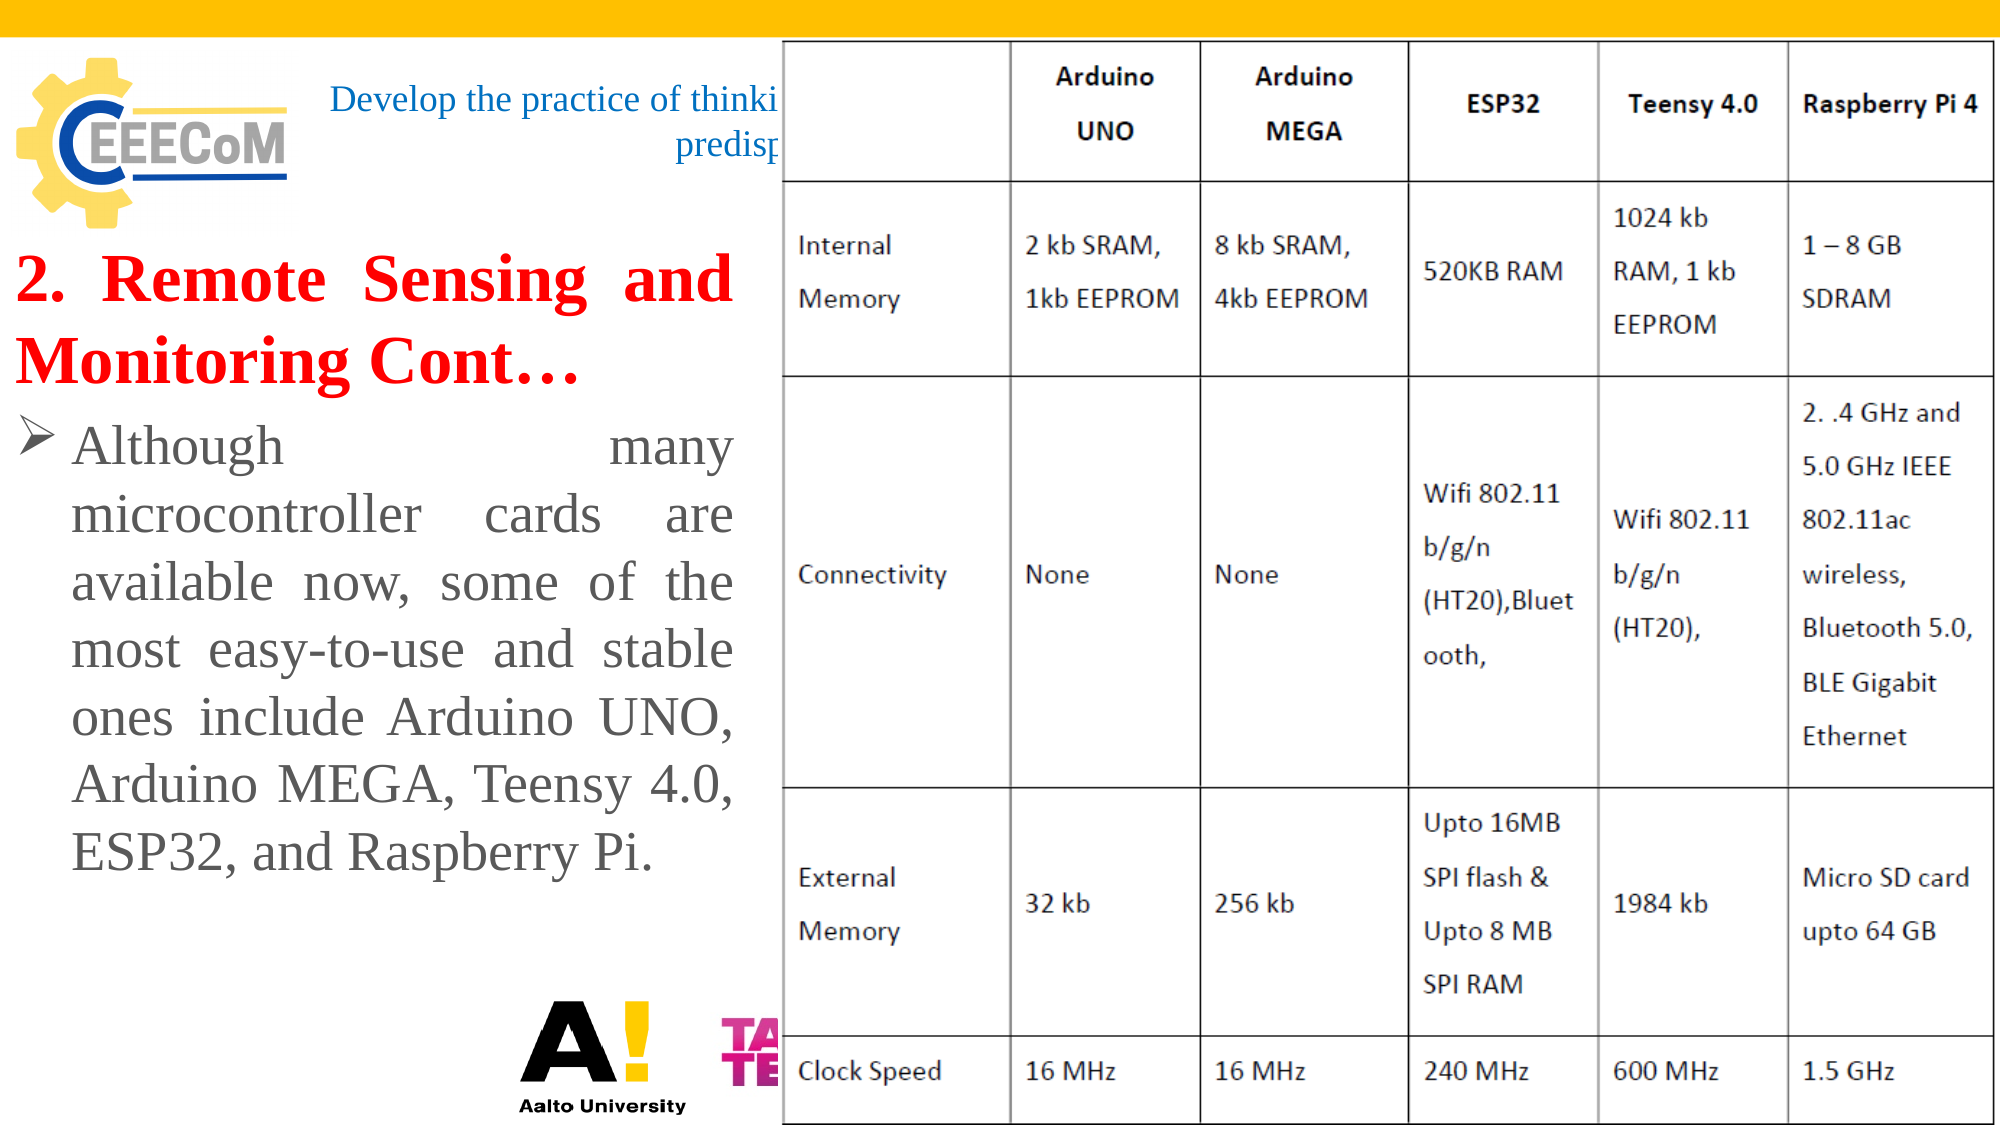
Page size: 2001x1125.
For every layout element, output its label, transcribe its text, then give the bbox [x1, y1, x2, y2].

list 2. Remote Sensing and Monitoring Cont… Although many microcontroller cards are available now, some of the most easy-to-use and stable ones include Arduino UNO, Arduino MEGA, Teensy 4.0, ESP32, and Raspberry Pi. [0, 224, 750, 975]
title Develop the practice of thinking positively because our minds are typically more predisposed to thinking negatively. [312, 37, 778, 201]
picture [11, 50, 299, 224]
picture [512, 38, 2000, 1125]
